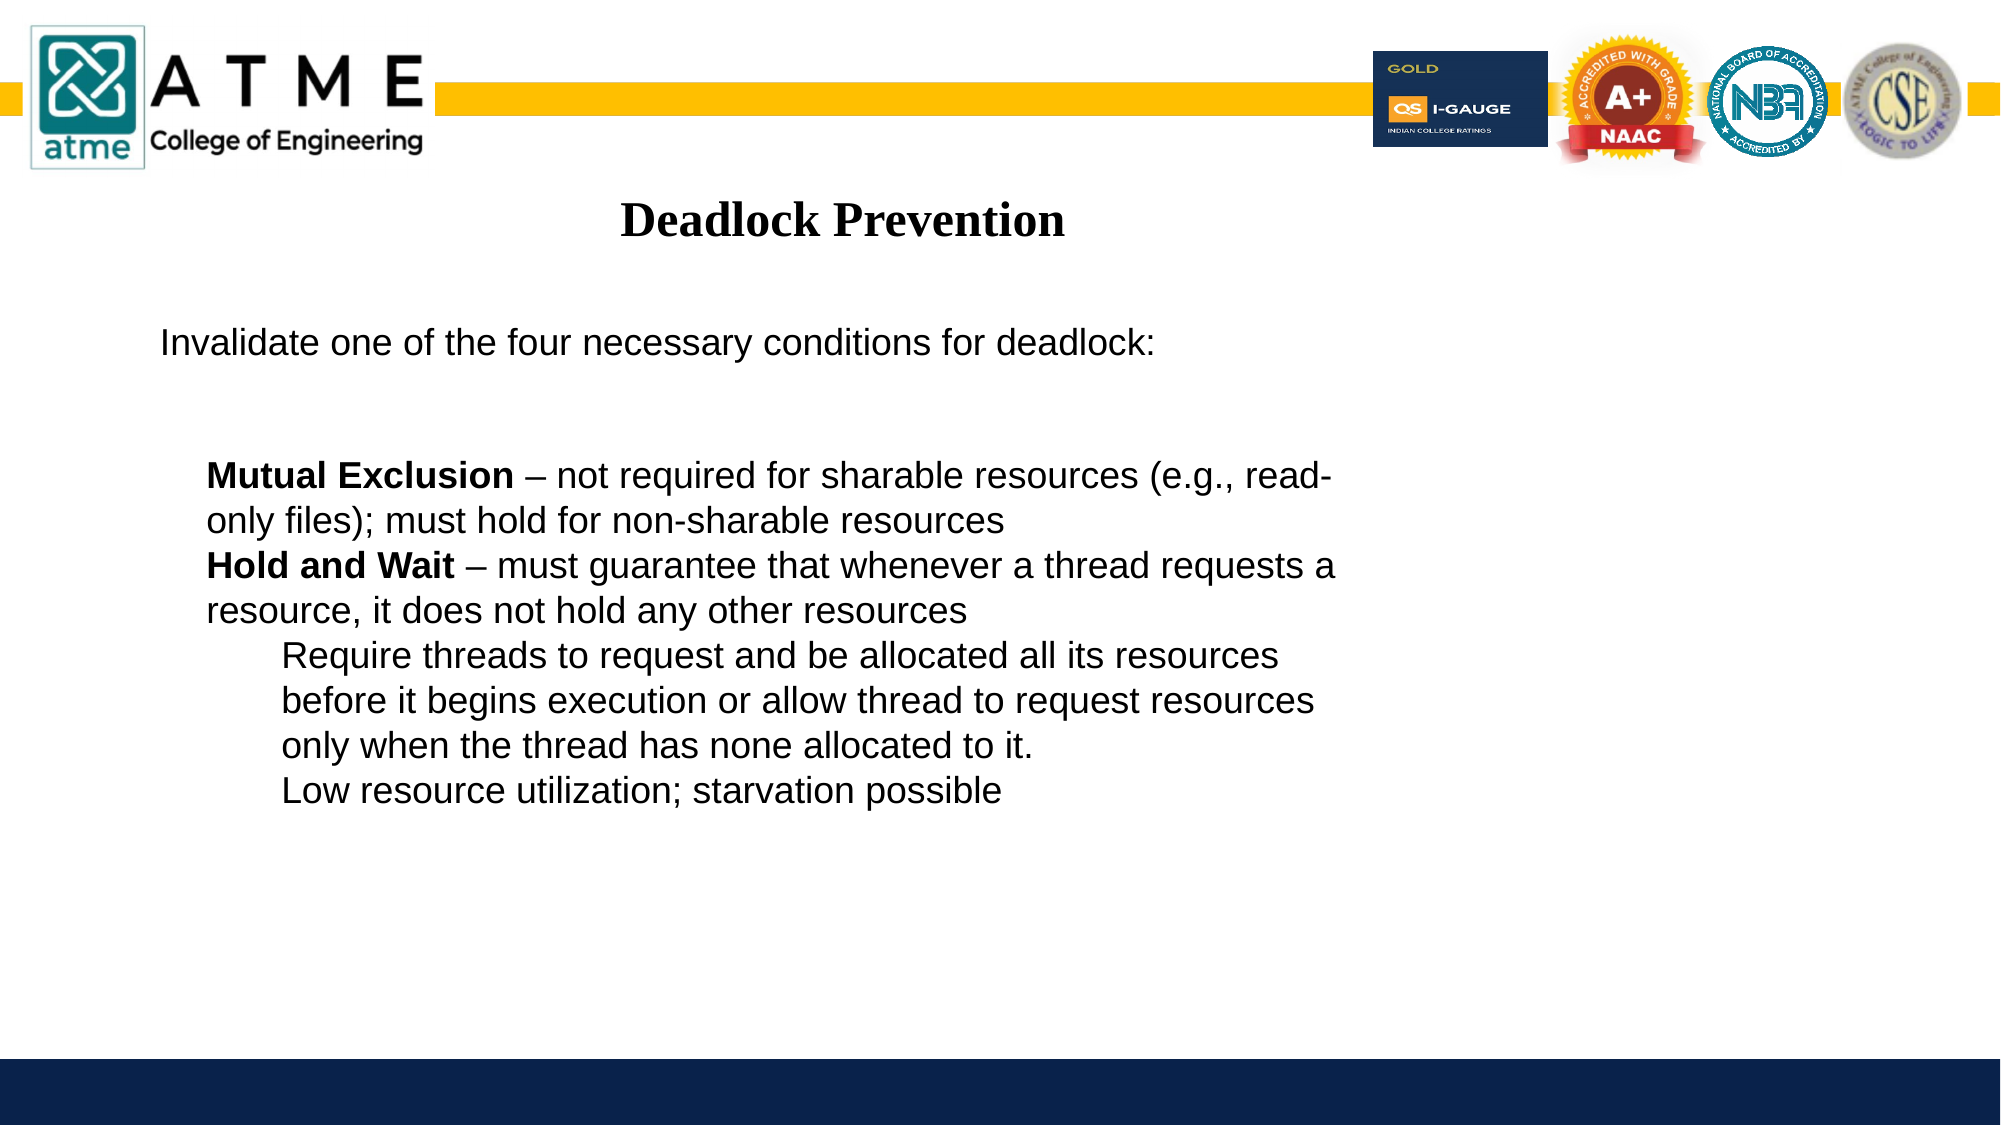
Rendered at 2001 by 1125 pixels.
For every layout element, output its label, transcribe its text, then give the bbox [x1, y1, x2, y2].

picture [22, 15, 435, 178]
picture [1373, 20, 1828, 179]
picture [0, 1059, 2001, 1125]
text_box Invalidate one of the four necessary conditions for deadlock: [145, 310, 1425, 371]
picture [1840, 26, 1968, 176]
title Deadlock Prevention [605, 179, 1886, 274]
list Mutual Exclusion – not required for sharable resources (e.g., read-only files); must hold for non-sharable resources Hold and Wait – must guarantee that whenever a thread requests a resource, it does not hold any other resources Require threads to request and be allocated all its resources before it begins execution or allow thread to request resources only when the thread has none allocated to it. Low resource utilization; starvation possible [191, 443, 1379, 1071]
